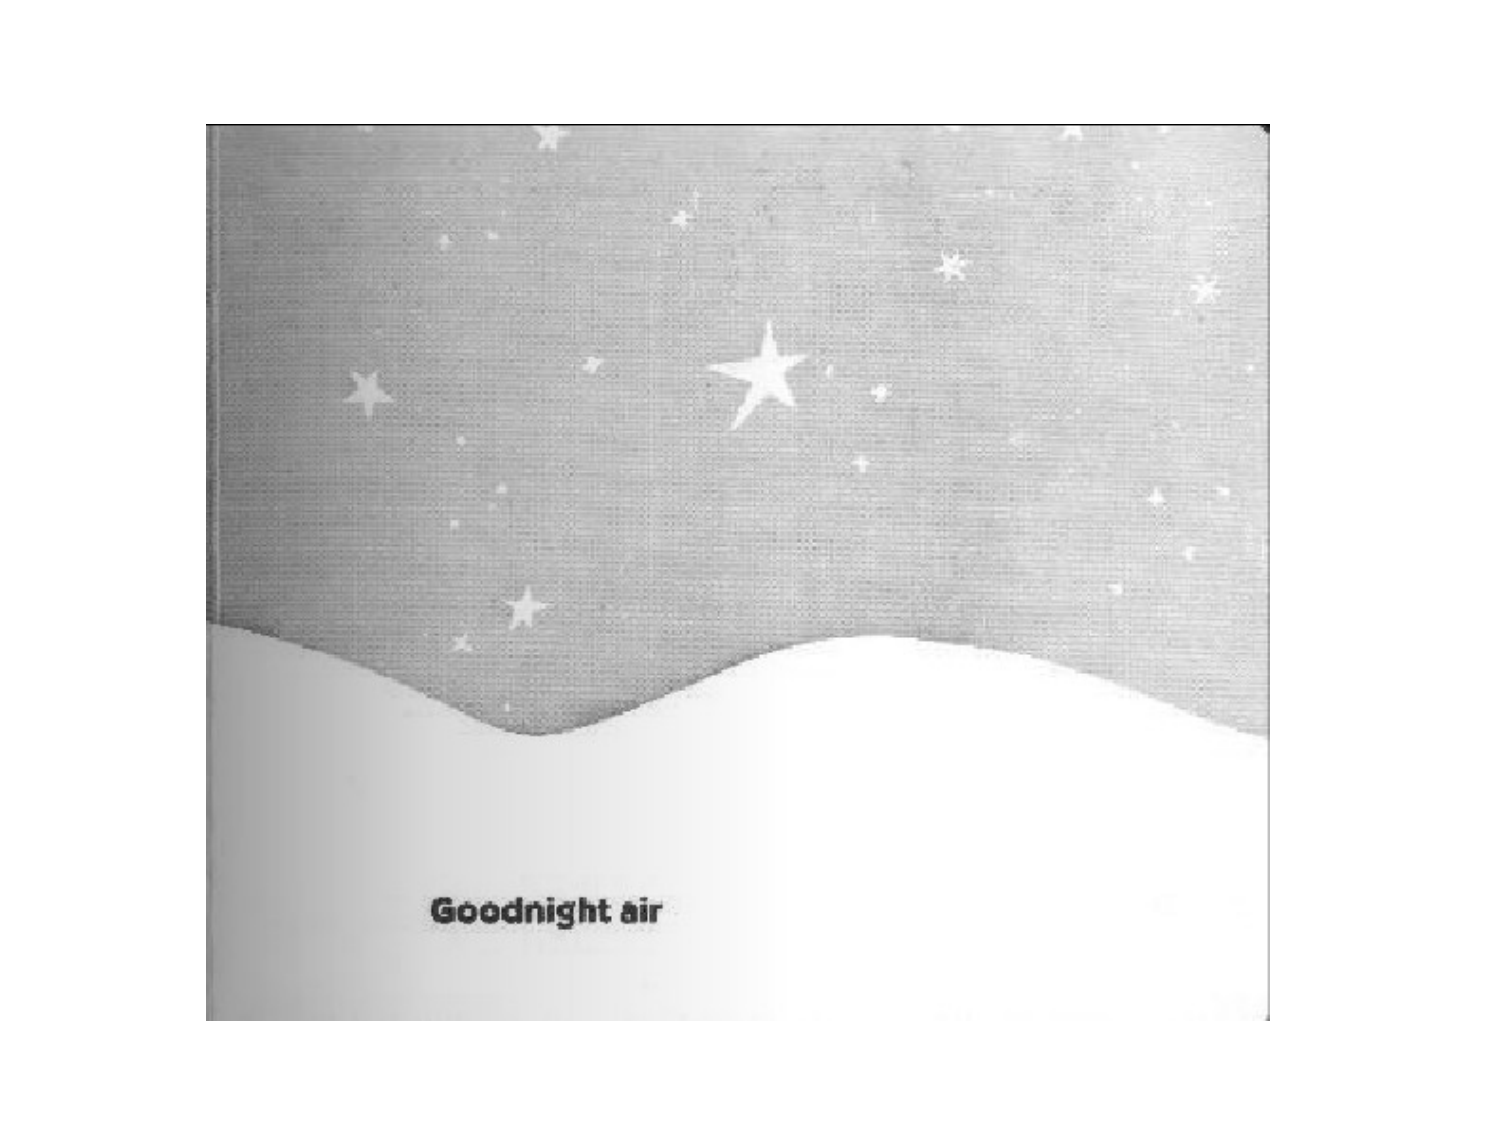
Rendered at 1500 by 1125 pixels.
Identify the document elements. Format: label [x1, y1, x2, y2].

picture [206, 123, 1270, 1021]
